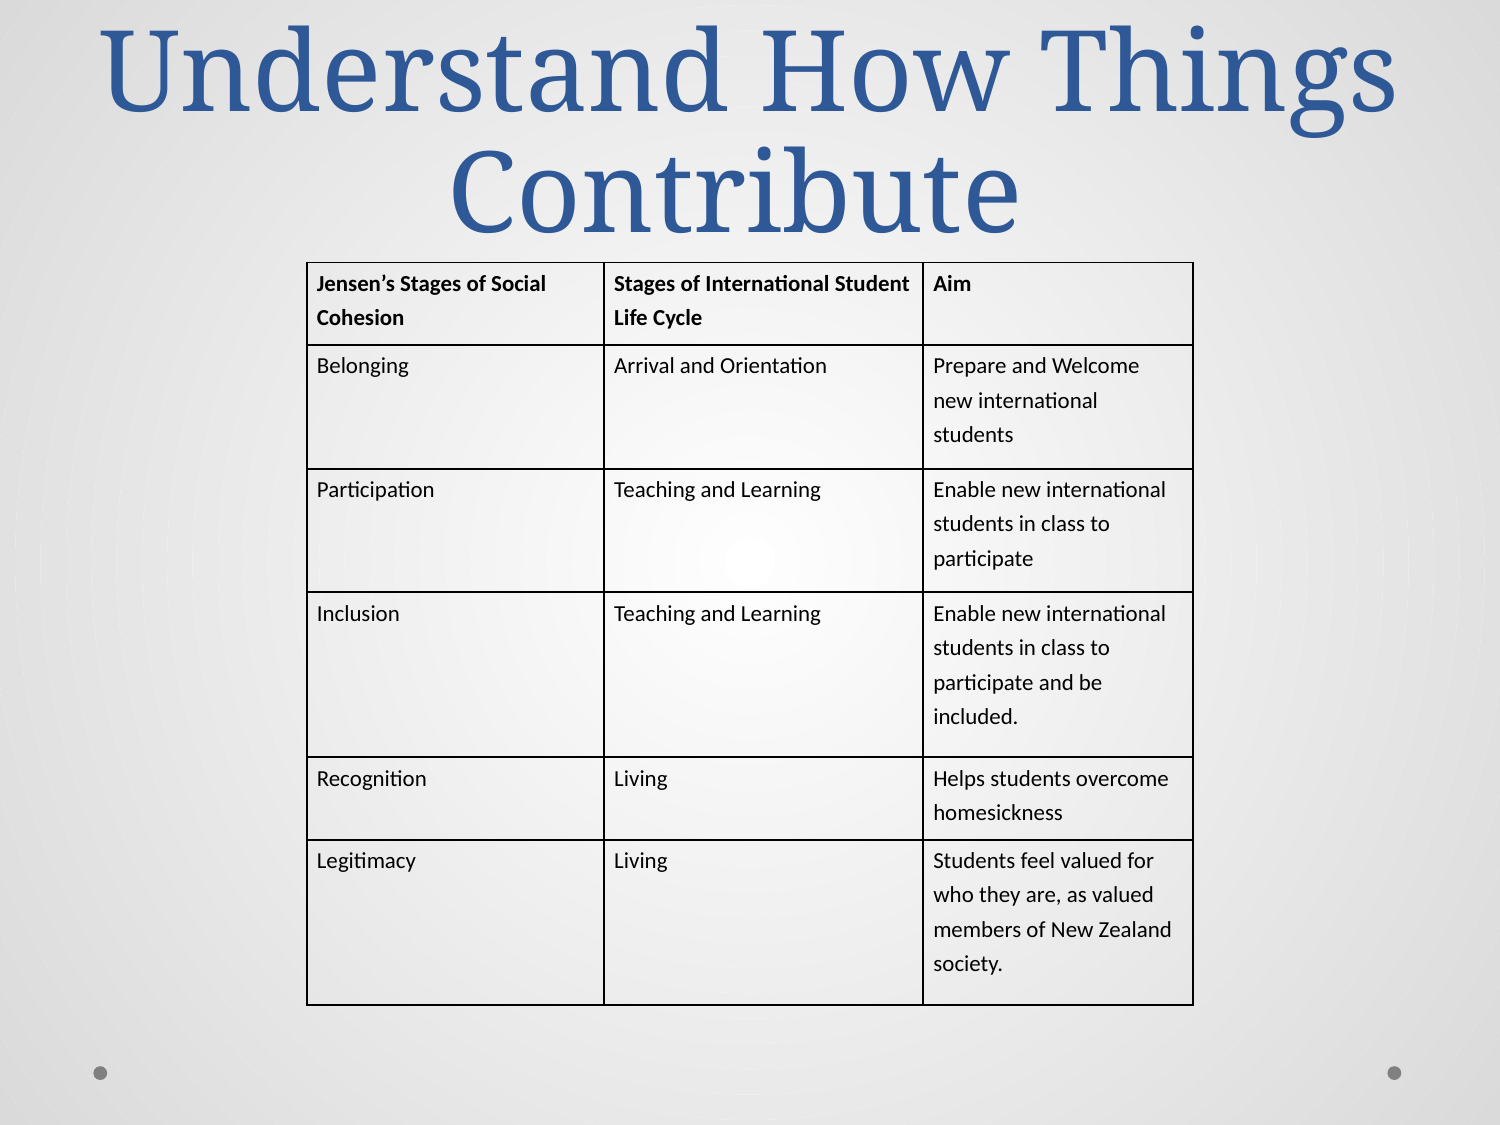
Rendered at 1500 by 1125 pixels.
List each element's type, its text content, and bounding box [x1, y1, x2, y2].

title Understand How Things Contribute [75, 0, 1425, 263]
table_cell Inclusion [308, 593, 603, 756]
table_cell Enable new international students in class to participate and be included. [924, 593, 1192, 756]
table_cell Participation [308, 470, 603, 591]
table_header Stages of International Student Life Cycle [605, 263, 922, 344]
table_cell Teaching and Learning [605, 470, 922, 591]
table_cell Teaching and Learning [605, 593, 922, 756]
table_cell Legitimacy [308, 841, 603, 1004]
table_header Aim [924, 263, 1192, 344]
table_cell Prepare and Welcome new international students [924, 346, 1192, 468]
table_cell Students feel valued for who they are, as valued members of New Zealand society. [924, 841, 1192, 1004]
table_header Jensen’s Stages of Social Cohesion [308, 263, 603, 344]
table_cell Helps students overcome homesickness [924, 758, 1192, 839]
table_cell Living [605, 841, 922, 1004]
table_cell Belonging [308, 346, 603, 468]
table_cell Living [605, 758, 922, 839]
table_cell Enable new international students in class to participate [924, 470, 1192, 591]
table_cell Recognition [308, 758, 603, 839]
table_cell Arrival and Orientation [605, 346, 922, 468]
